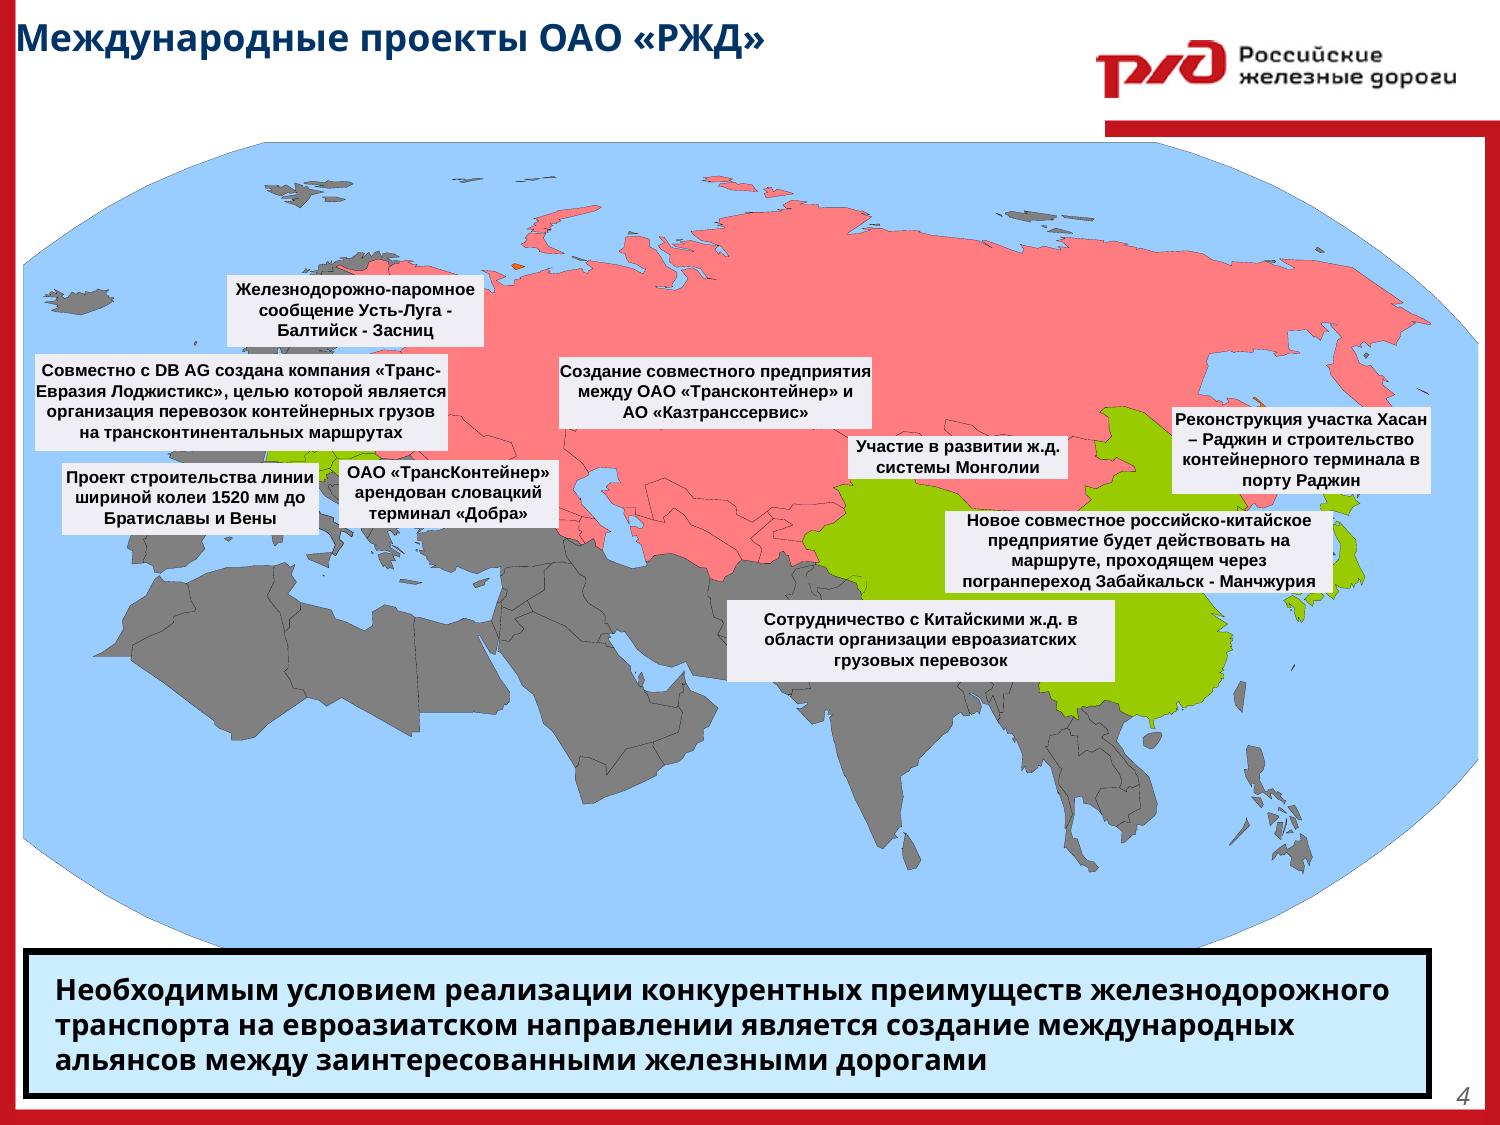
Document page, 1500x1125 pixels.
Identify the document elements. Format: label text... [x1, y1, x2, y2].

text_box 4 [1441, 1073, 1485, 1119]
picture [0, 0, 1500, 1125]
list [20, 140, 1479, 963]
text_box Необходимым условием реализации конкурентных преимуществ железнодорожного транспорта на евроазиатском направлении является создание международных альянсов между заинтересованными железными дорогами [25, 972, 1430, 1097]
text_box Международные проекты ОАО «РЖД» [0, 6, 983, 67]
